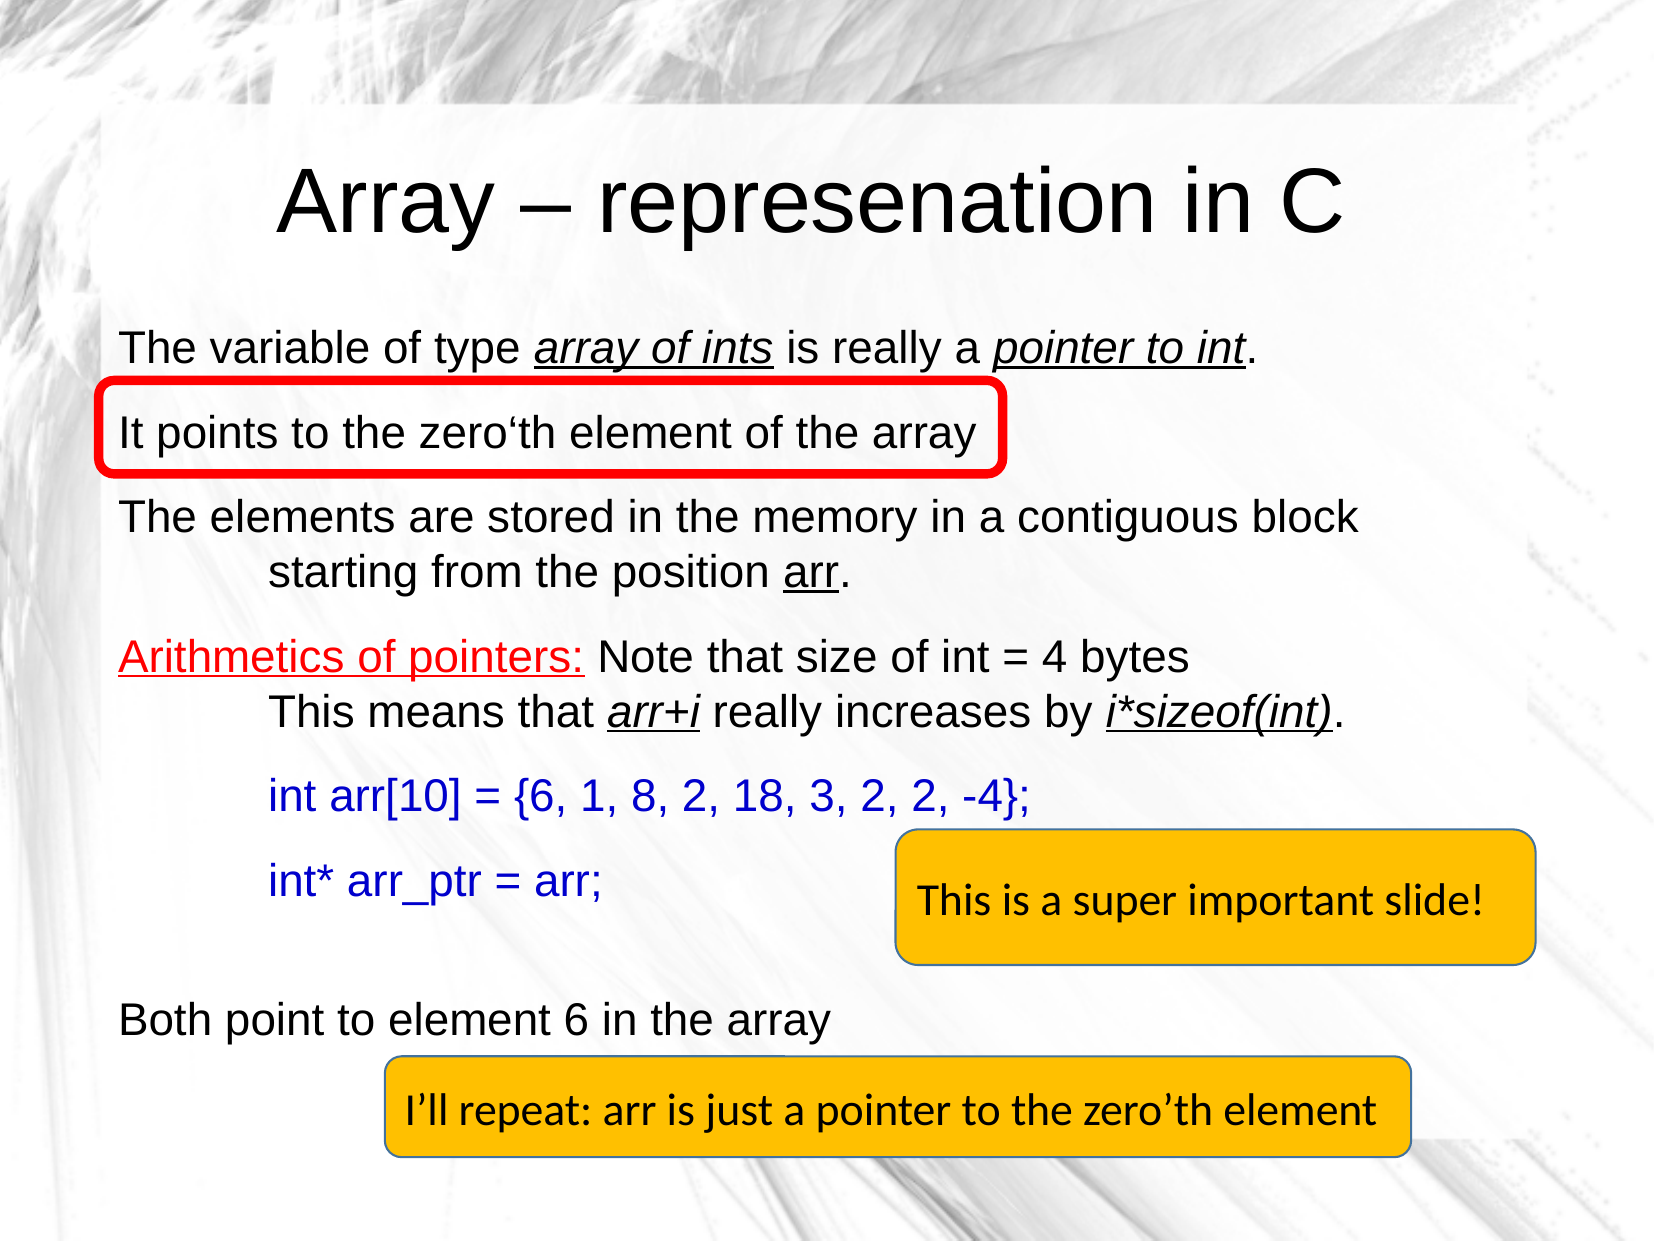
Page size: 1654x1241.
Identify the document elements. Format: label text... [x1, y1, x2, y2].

list The variable of type array of ints is really a pointer to int. It points to the zero‘th element of the array The elements are stored in the memory in a contiguous block starting from the position arr. Arithmetics of pointers: Note that size of int = 4 bytes This means that arr+i really increases by i*sizeof(int). int arr[10] = {6, 1, 8, 2, 18, 3, 2, 2, -4}; int* arr_ptr = arr; Both point to element 6 in the array [118, 318, 1571, 1107]
text_box This is a super important slide! [894, 828, 1537, 967]
title Array – represenation in C [118, 112, 1506, 281]
picture [0, 0, 1654, 1241]
text_box I’ll repeat: arr is just a pointer to the zero’th element [383, 1055, 1413, 1159]
text_box [97, 379, 1004, 475]
